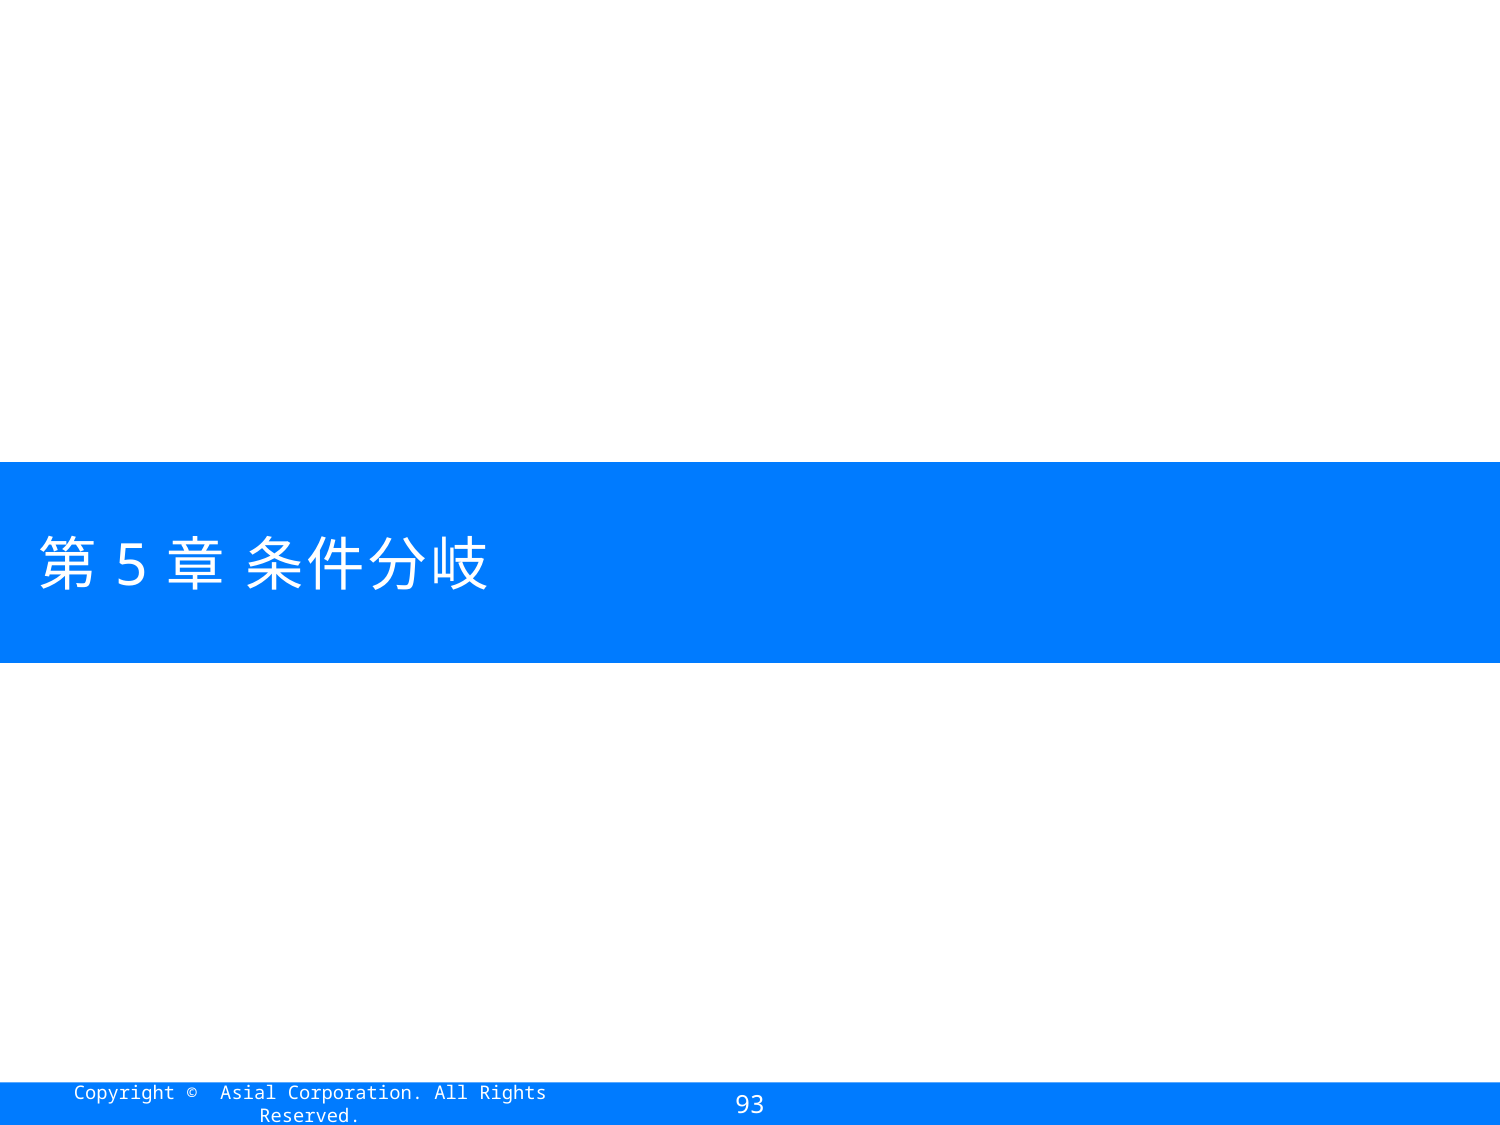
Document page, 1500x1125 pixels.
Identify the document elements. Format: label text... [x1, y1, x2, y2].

title 第5章 条件分岐 [23, 462, 1500, 663]
slide_number 93 [581, 1075, 919, 1125]
